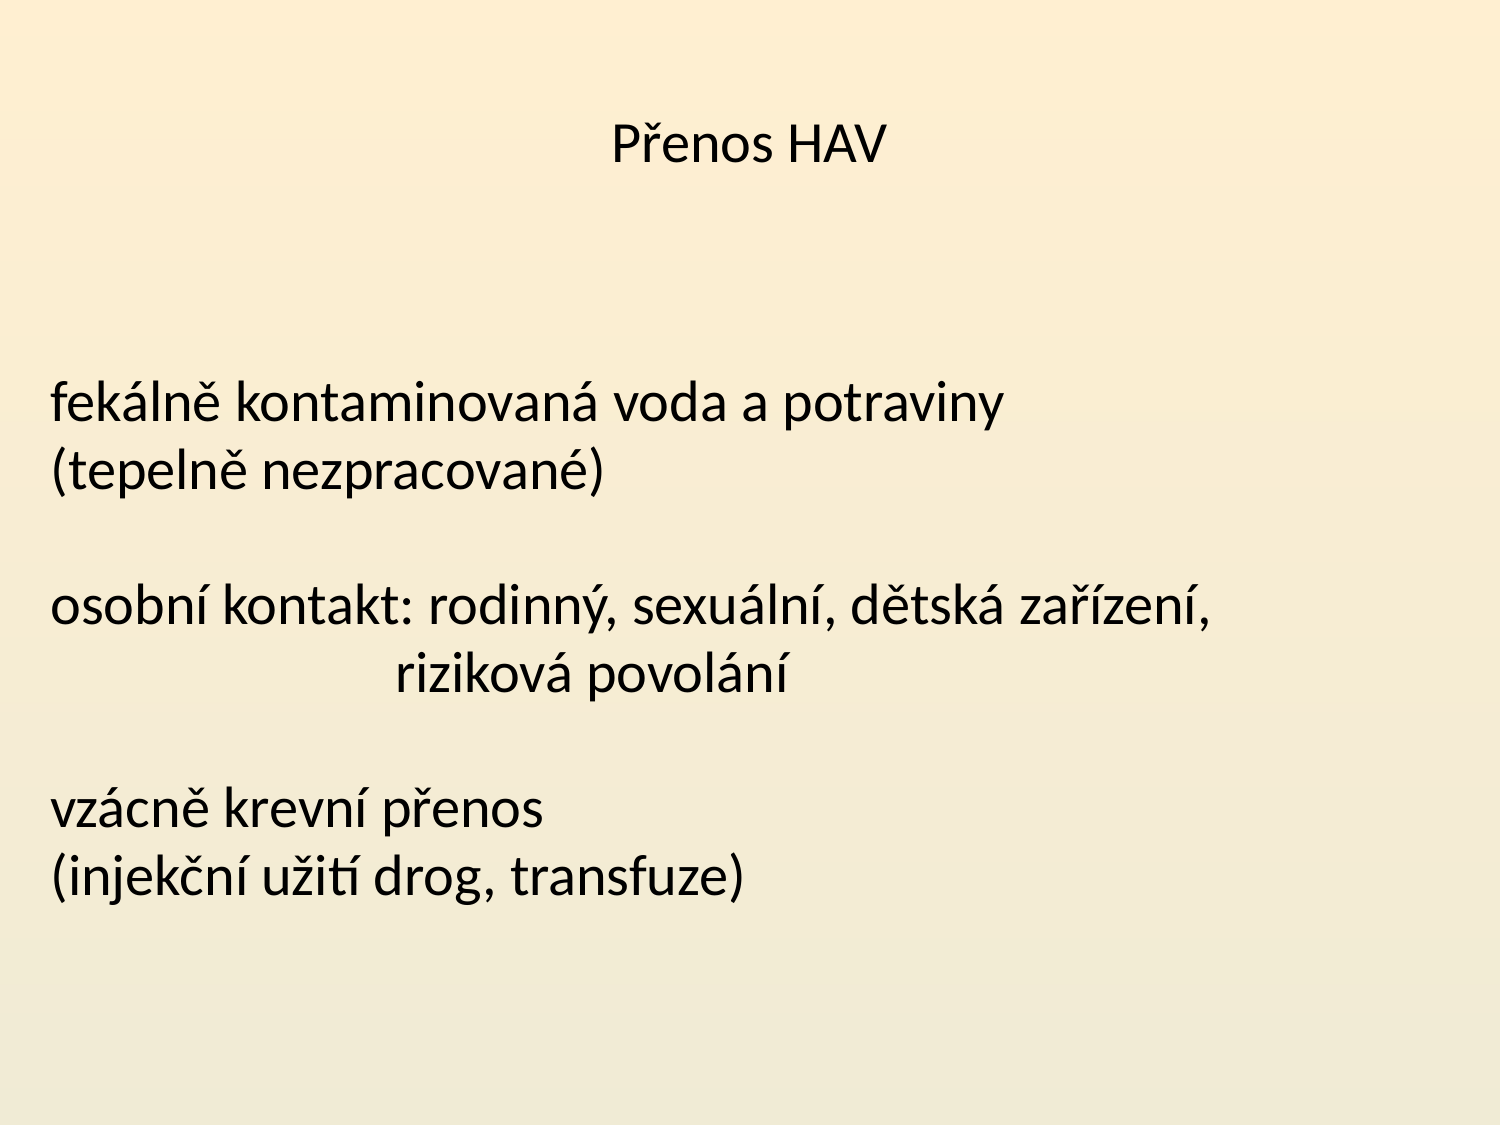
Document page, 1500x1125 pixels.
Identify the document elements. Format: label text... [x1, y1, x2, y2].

list fekálně kontaminovaná voda a potraviny (tepelně nezpracované) osobní kontakt: rodinný, sexuální, dětská zařízení, riziková povolání vzácně krevní přenos (injekční užití drog, transfuze) [35, 287, 1457, 963]
title Přenos HAV [75, 45, 1425, 233]
